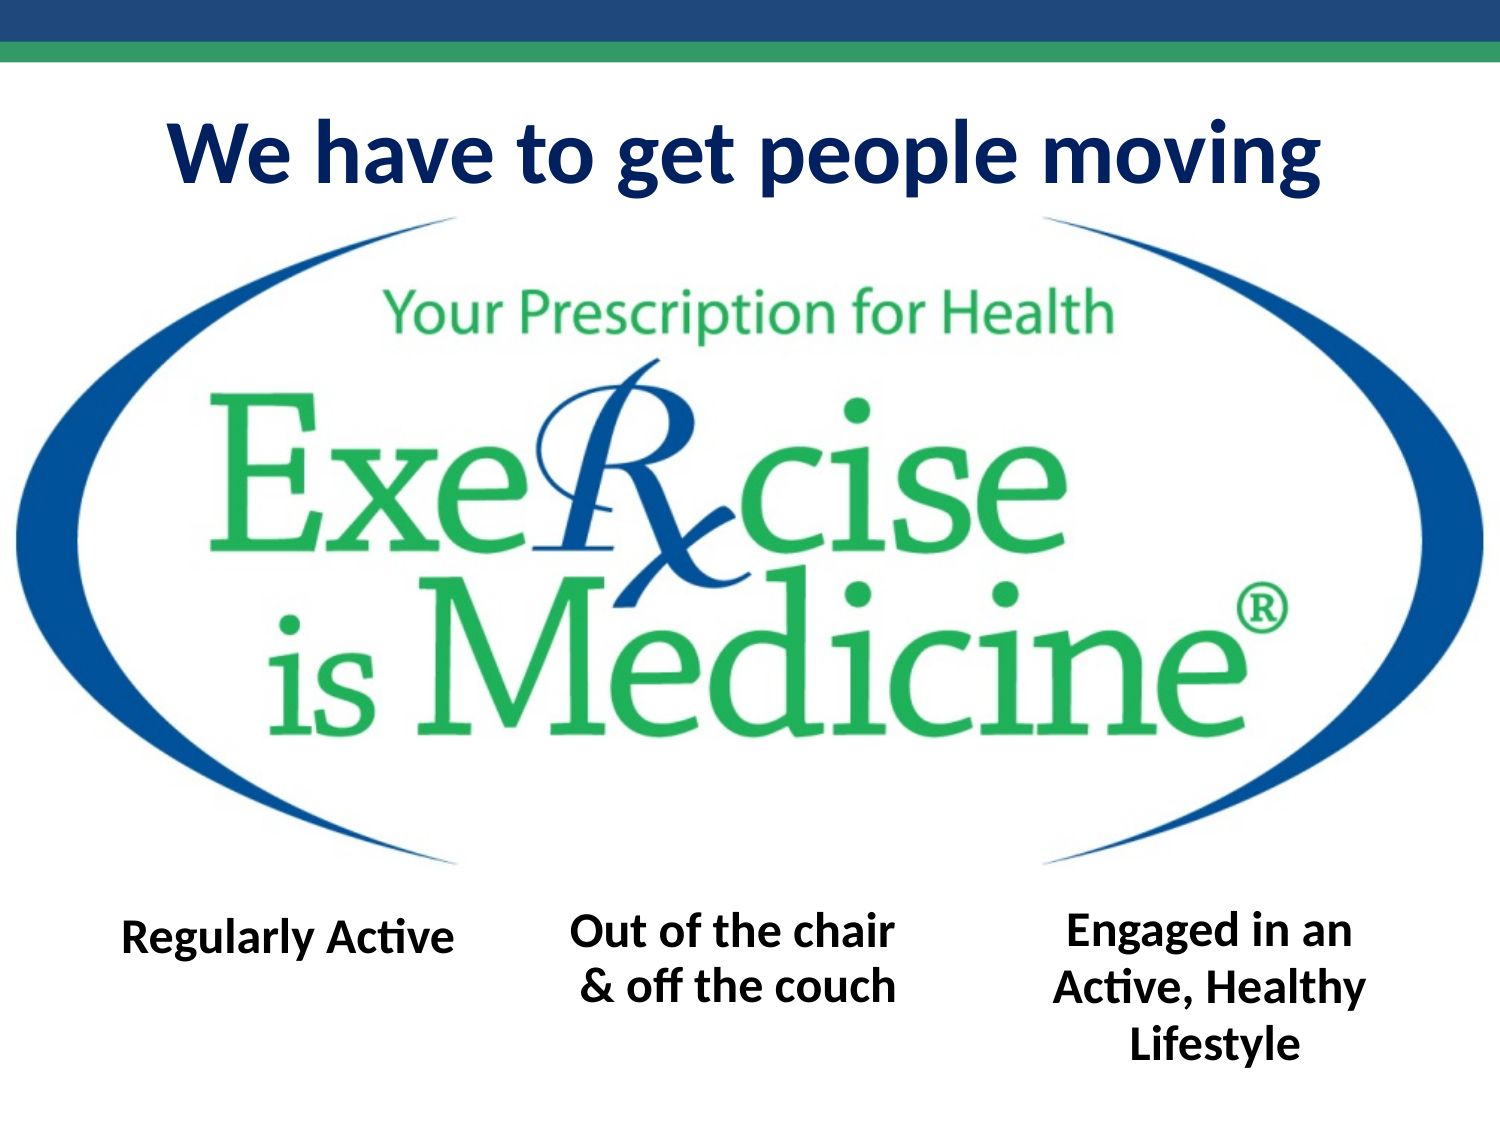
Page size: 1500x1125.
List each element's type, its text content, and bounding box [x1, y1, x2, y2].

text_box Out of the chair & off the couch [524, 897, 930, 1021]
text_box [0, 0, 1500, 63]
picture [0, 212, 1500, 870]
text_box Engaged in an Active, Healthy Lifestyle [930, 893, 1500, 1079]
text_box Regularly Active [74, 896, 502, 971]
title We have to get people moving [70, 71, 1421, 210]
